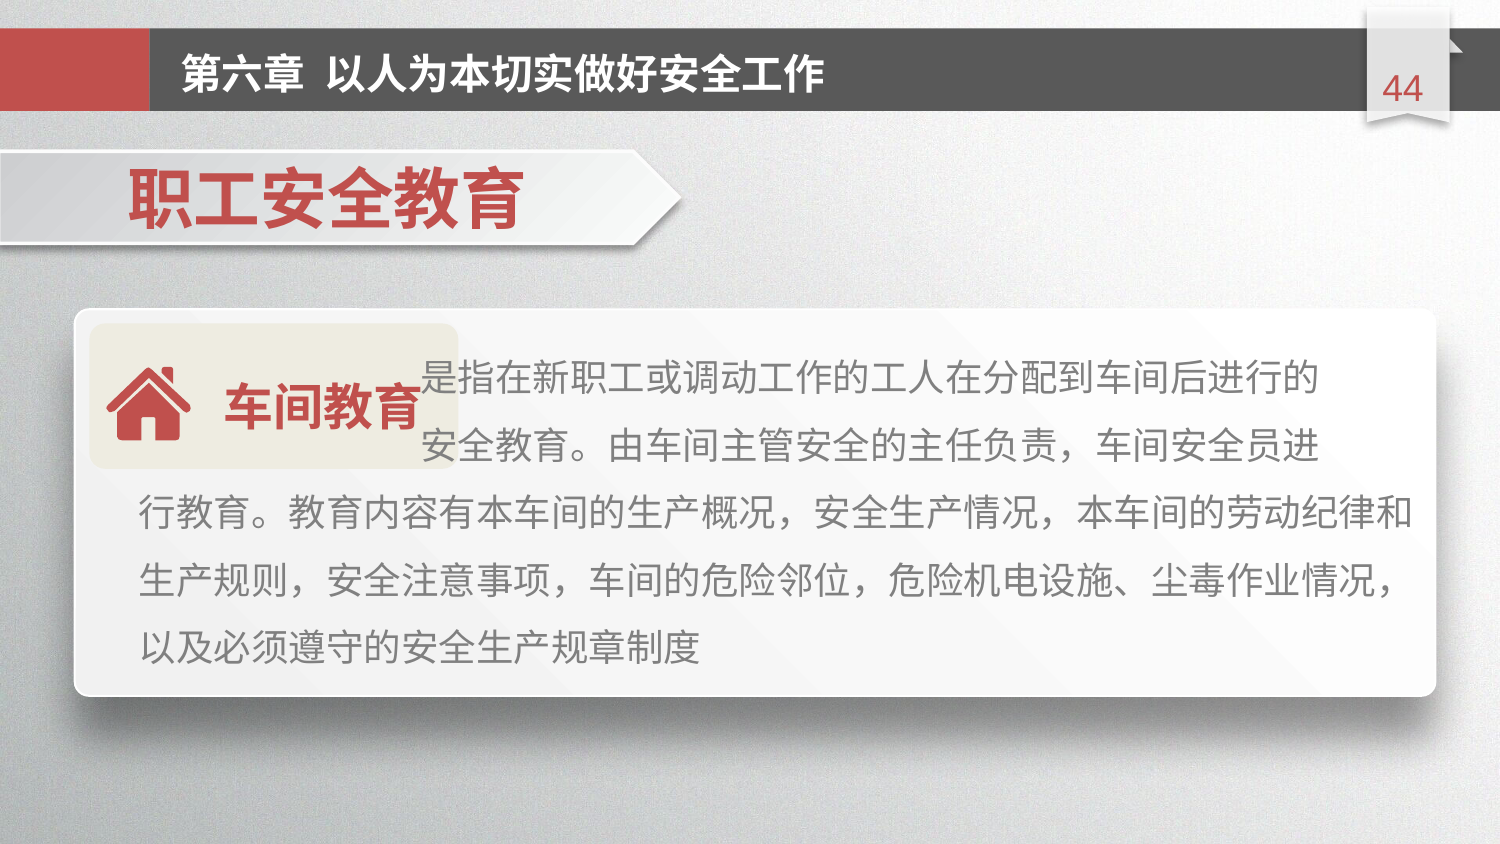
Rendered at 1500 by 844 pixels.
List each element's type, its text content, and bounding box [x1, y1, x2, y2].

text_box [89, 323, 459, 469]
picture [0, 111, 1500, 844]
picture [0, 0, 1500, 28]
text_box 第六章 以人为本切实做好安全工作 [165, 40, 1030, 106]
text_box 是指在新职工或调动工作的工人在分配到车间后进行的 安全教育。由车间主管安全的主任负责，车间安全员进 行教育。教育内容有本车间的生产概况，安全生产情况，本车间的劳动纪律和生产规则，安全注意事项，车间的危险邻位，危险机电设施、尘毒作业情况，以及必须遵守的安全生产规章制度 [122, 323, 1452, 678]
text_box [74, 309, 1436, 696]
text_box 职工安全教育 [0, 150, 681, 245]
